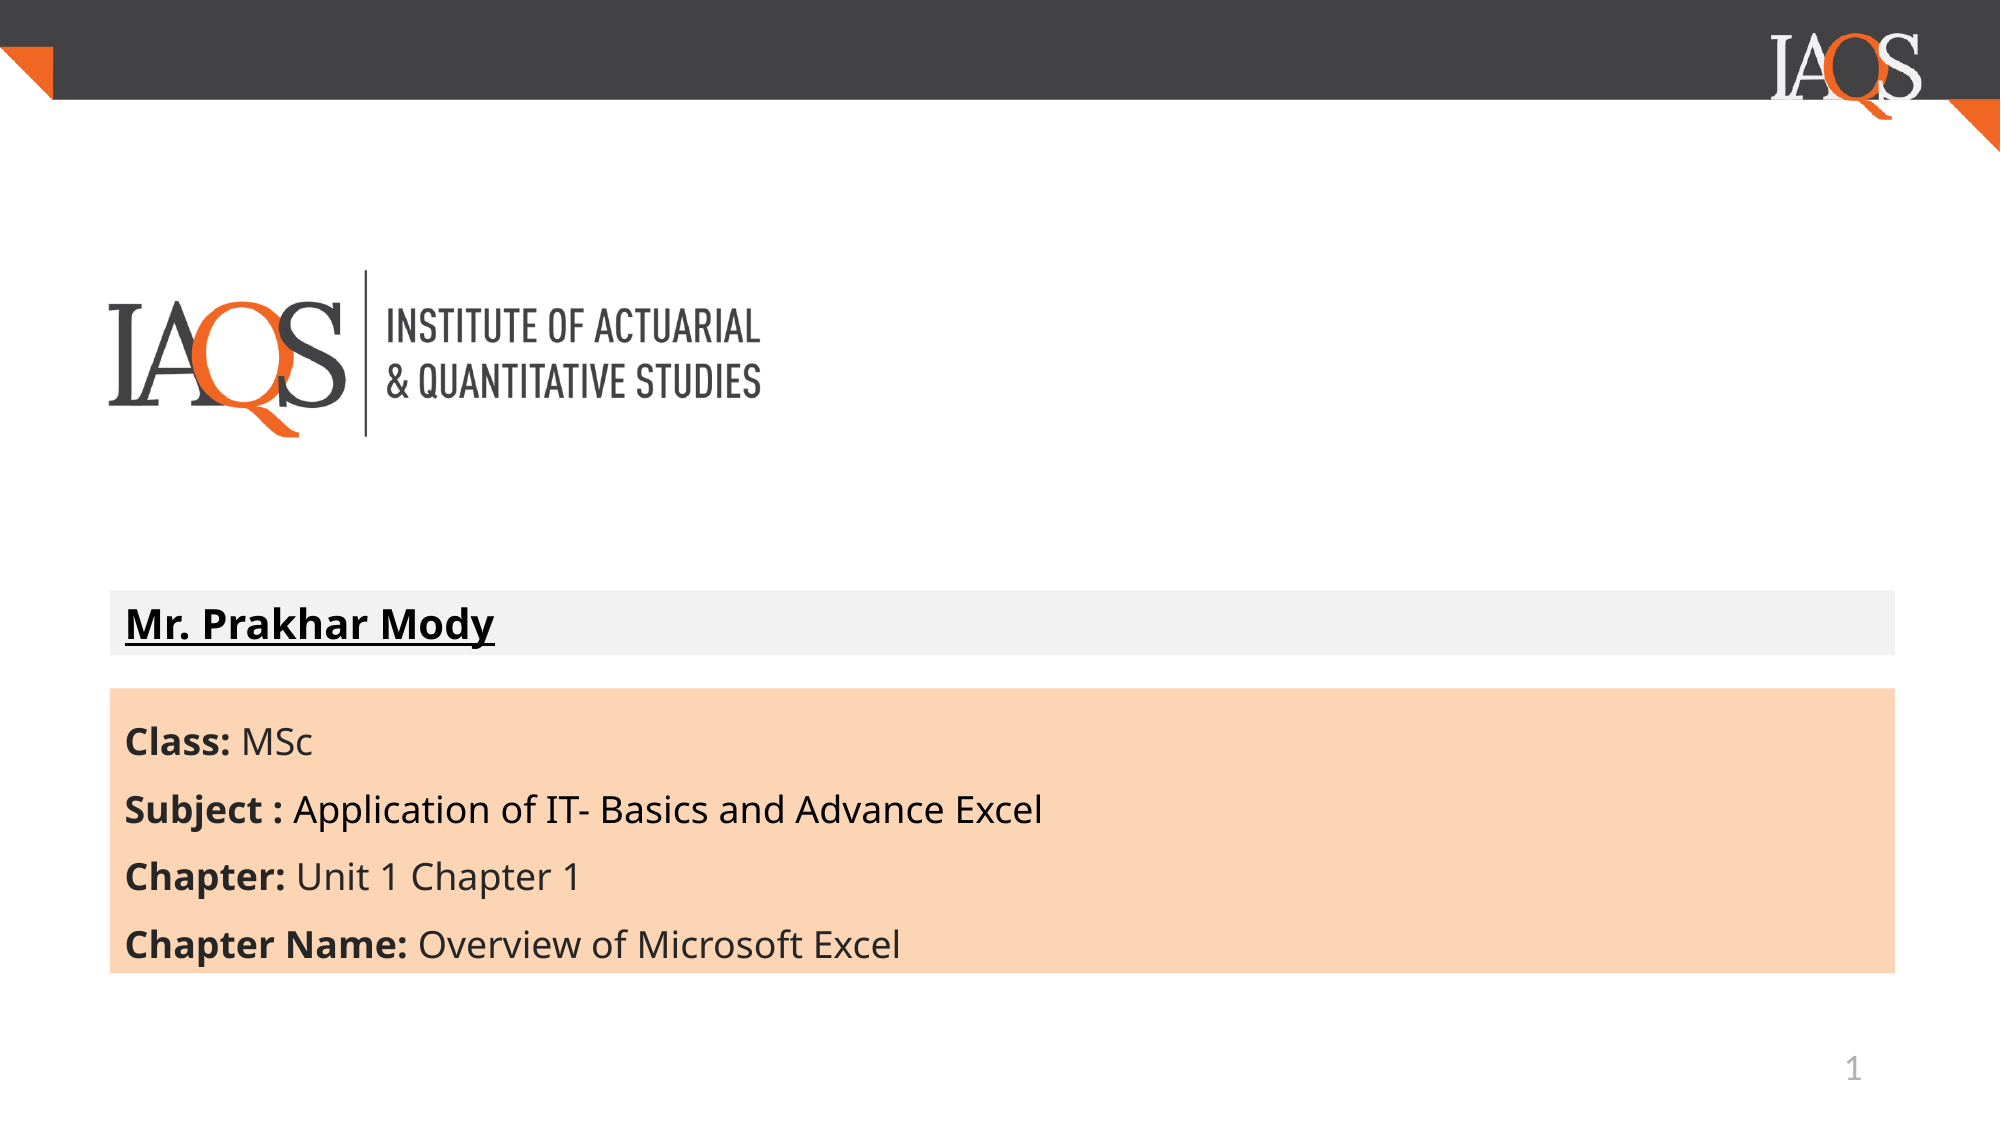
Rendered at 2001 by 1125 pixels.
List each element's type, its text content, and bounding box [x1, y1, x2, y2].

picture [67, 261, 801, 447]
picture [0, 0, 2000, 152]
text_box Class: MSc Subject : Application of IT- Basics and Advance Excel Chapter: Unit 1 Chapter 1 Chapter Name: Overview of Microsoft Excel [109, 688, 1895, 974]
text_box Mr. Prakhar Mody [109, 590, 1895, 656]
slide_number 1 [1412, 1042, 1863, 1103]
